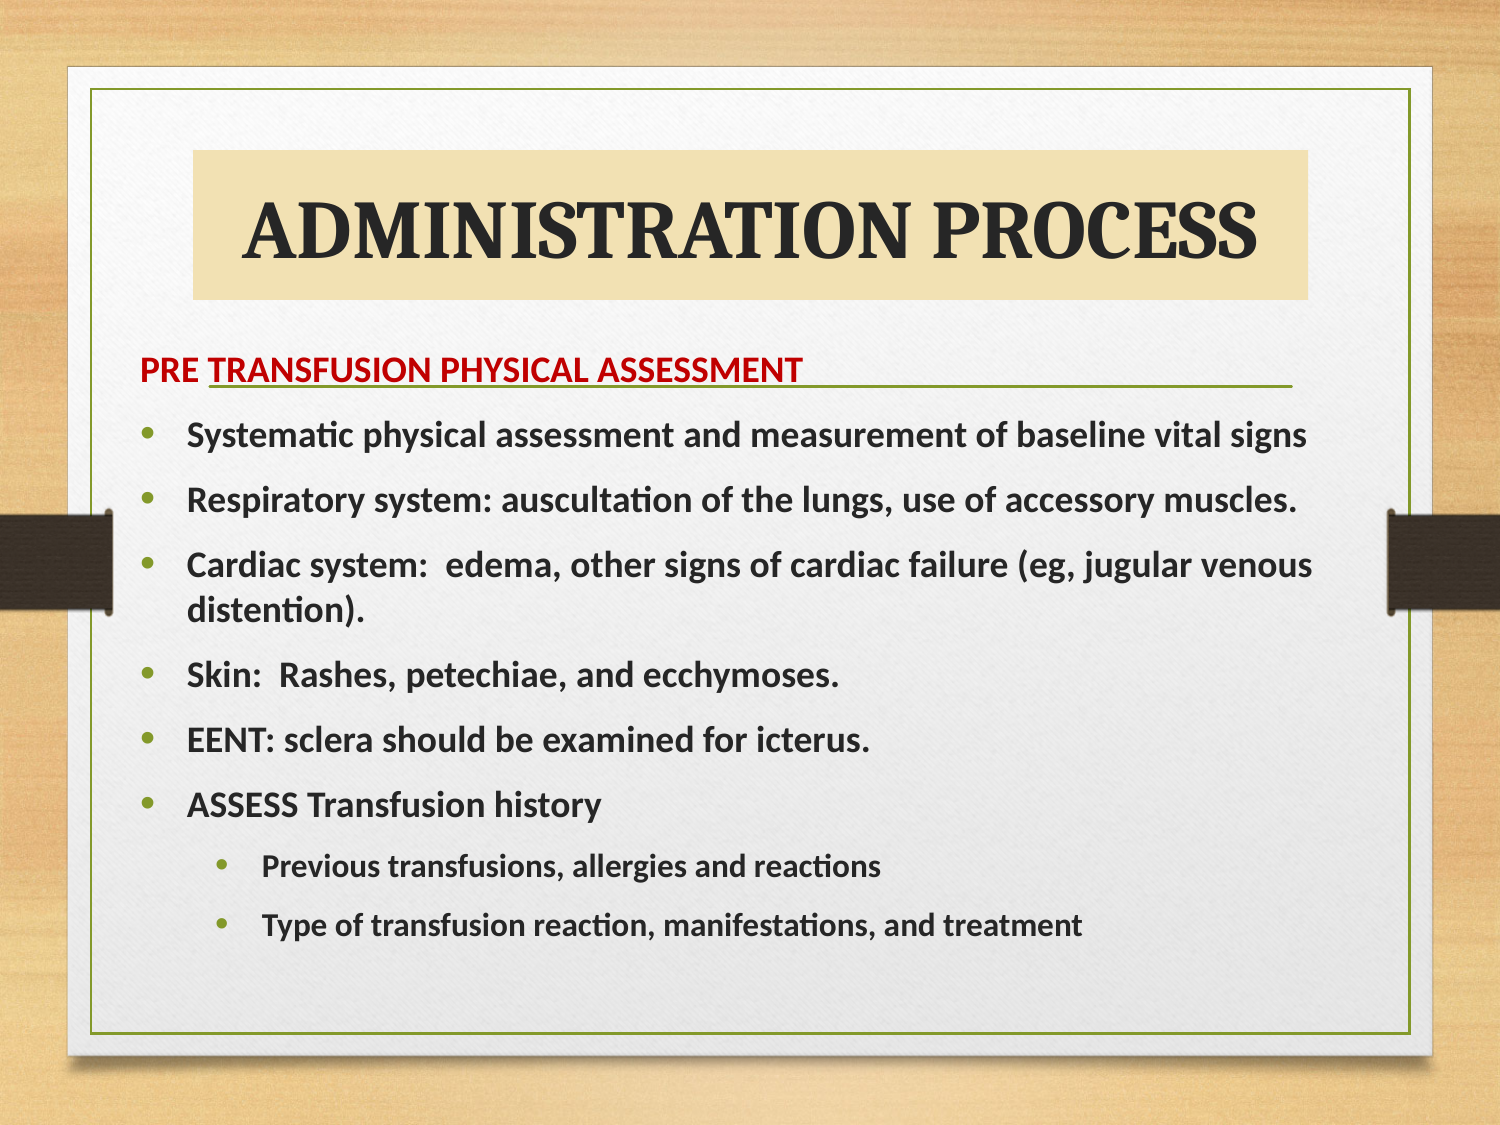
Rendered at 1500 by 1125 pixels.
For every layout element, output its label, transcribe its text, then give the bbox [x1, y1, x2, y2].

list PRE TRANSFUSION PHYSICAL ASSESSMENT Systematic physical assessment and measurement of baseline vital signs Respiratory system: auscultation of the lungs, use of accessory muscles. Cardiac system: edema, other signs of cardiac failure (eg, jugular venous distention). Skin: Rashes, petechiae, and ecchymoses. EENT: sclera should be examined for icterus. ASSESS Transfusion history Previous transfusions, allergies and reactions Type of transfusion reaction, manifestations, and treatment [125, 337, 1400, 1000]
picture [0, 0, 1500, 1125]
title ADMINISTRATION PROCESS [193, 150, 1309, 300]
